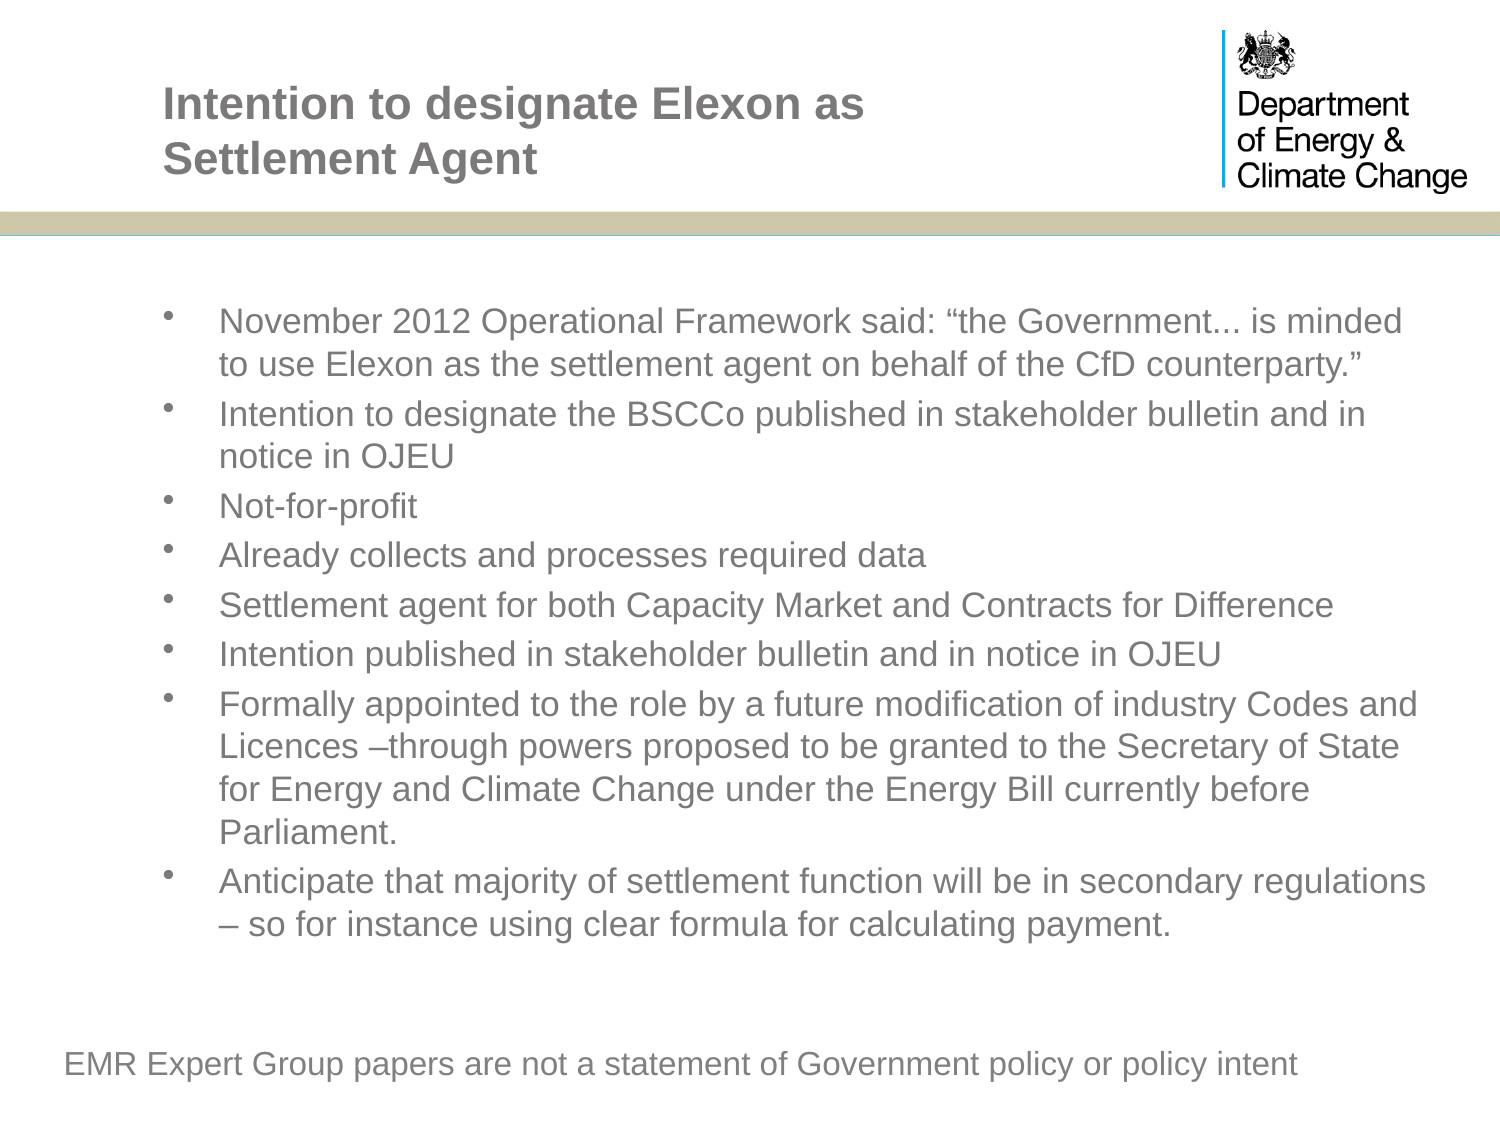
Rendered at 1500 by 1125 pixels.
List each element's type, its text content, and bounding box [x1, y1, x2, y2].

text_box EMR Expert Group papers are not a statement of Government policy or policy intent [48, 1034, 1315, 1090]
picture [1222, 30, 1467, 194]
title Intention to designate Elexon as Settlement Agent [147, 66, 1117, 150]
list November 2012 Operational Framework said: “the Government... is minded to use Elexon as the settlement agent on behalf of the CfD counterparty.” Intention to designate the BSCCo published in stakeholder bulletin and in notice in OJEU Not-for-profit Already collects and processes required data Settlement agent for both Capacity Market and Contracts for Difference Intention published in stakeholder bulletin and in notice in OJEU Formally appointed to the role by a future modification of industry Codes and Licences –through powers proposed to be granted to the Secretary of State for Energy and Climate Change under the Energy Bill currently before Parliament. Anticipate that majority of settlement function will be in secondary regulations – so for instance using clear formula for calculating payment. [147, 290, 1448, 1000]
picture [0, 208, 1500, 236]
